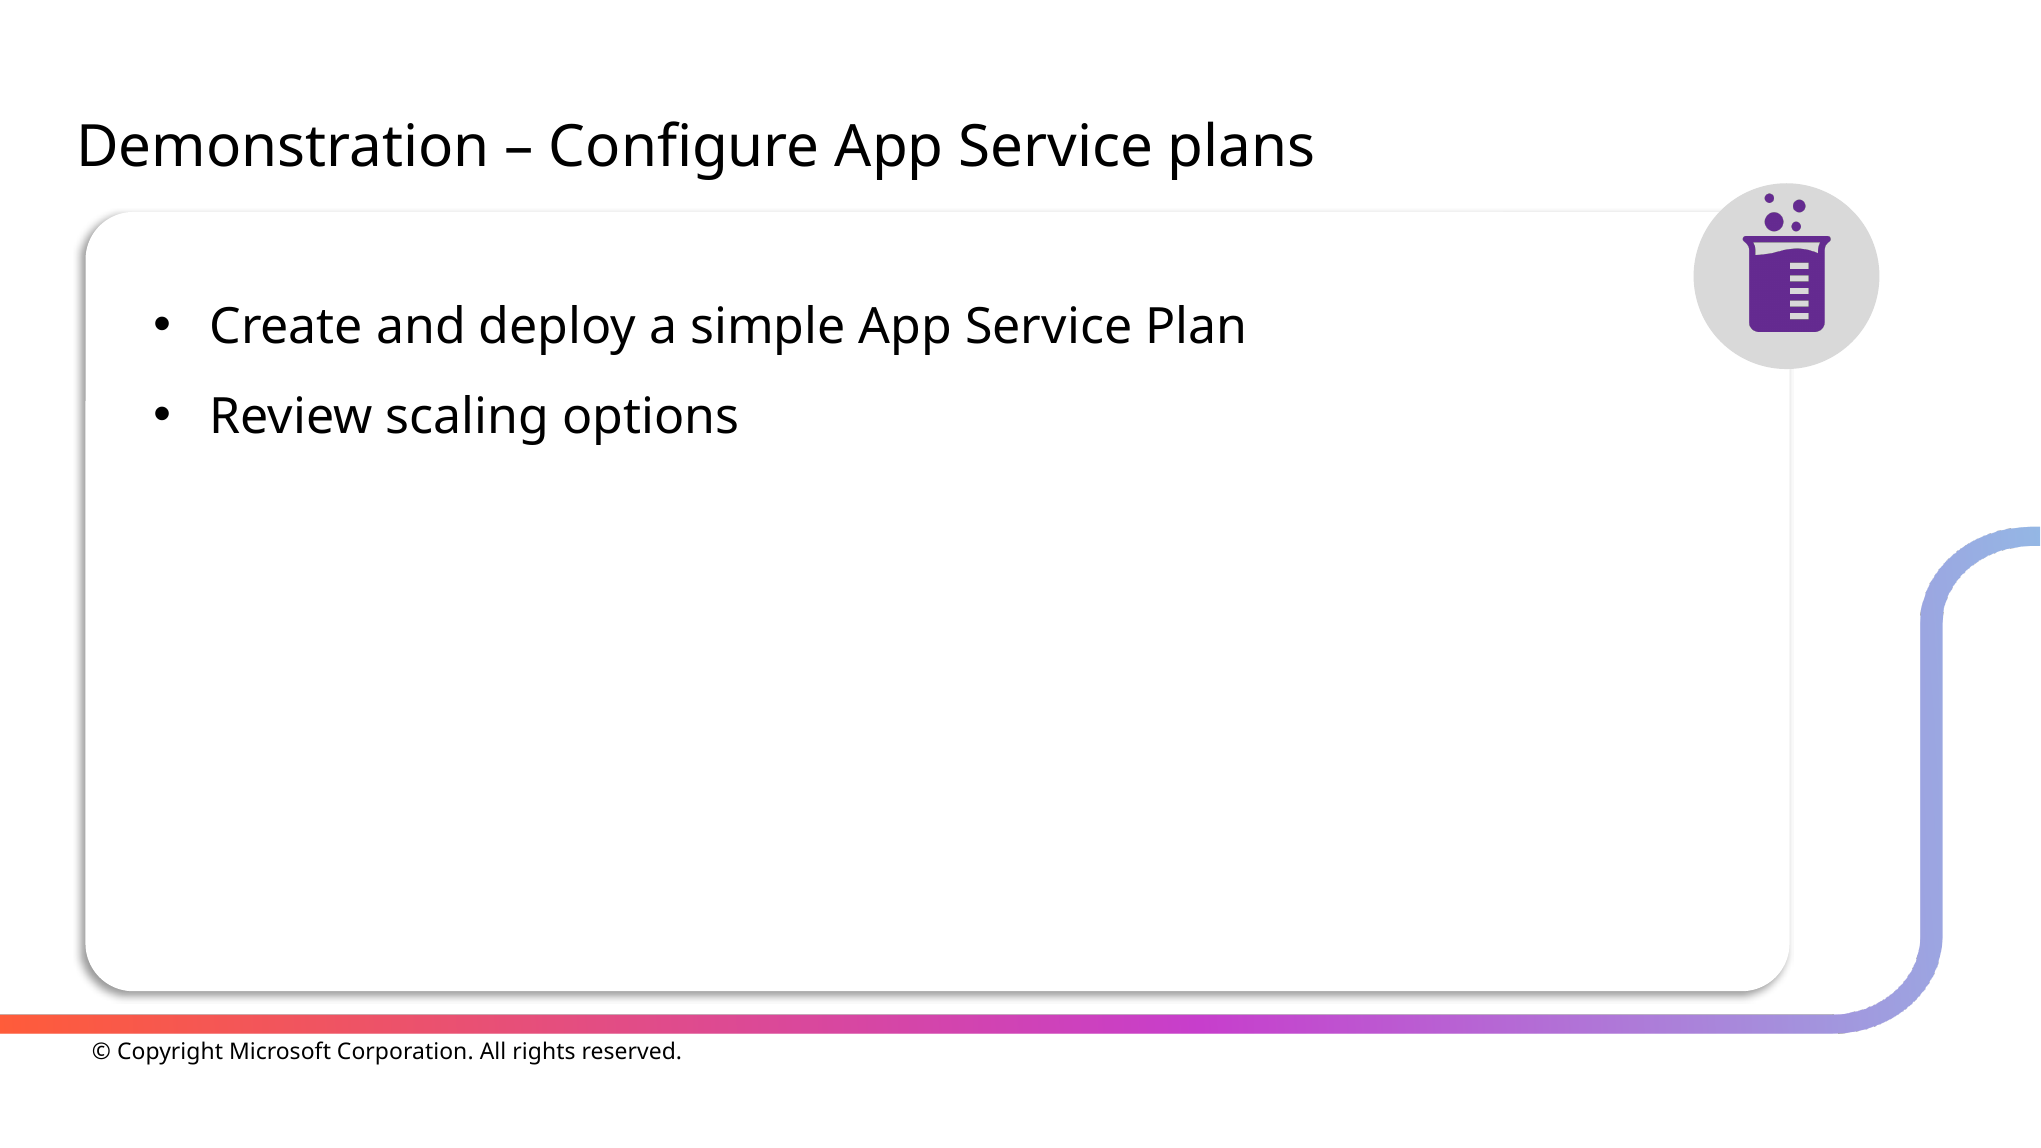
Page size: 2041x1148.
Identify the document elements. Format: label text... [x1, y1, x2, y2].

picture [1711, 230, 1862, 338]
picture [0, 526, 2041, 1034]
text_box Create and deploy a simple App Service Plan Review scaling options [153, 263, 1384, 534]
title Demonstration – Configure App Service plans [76, 93, 1968, 230]
